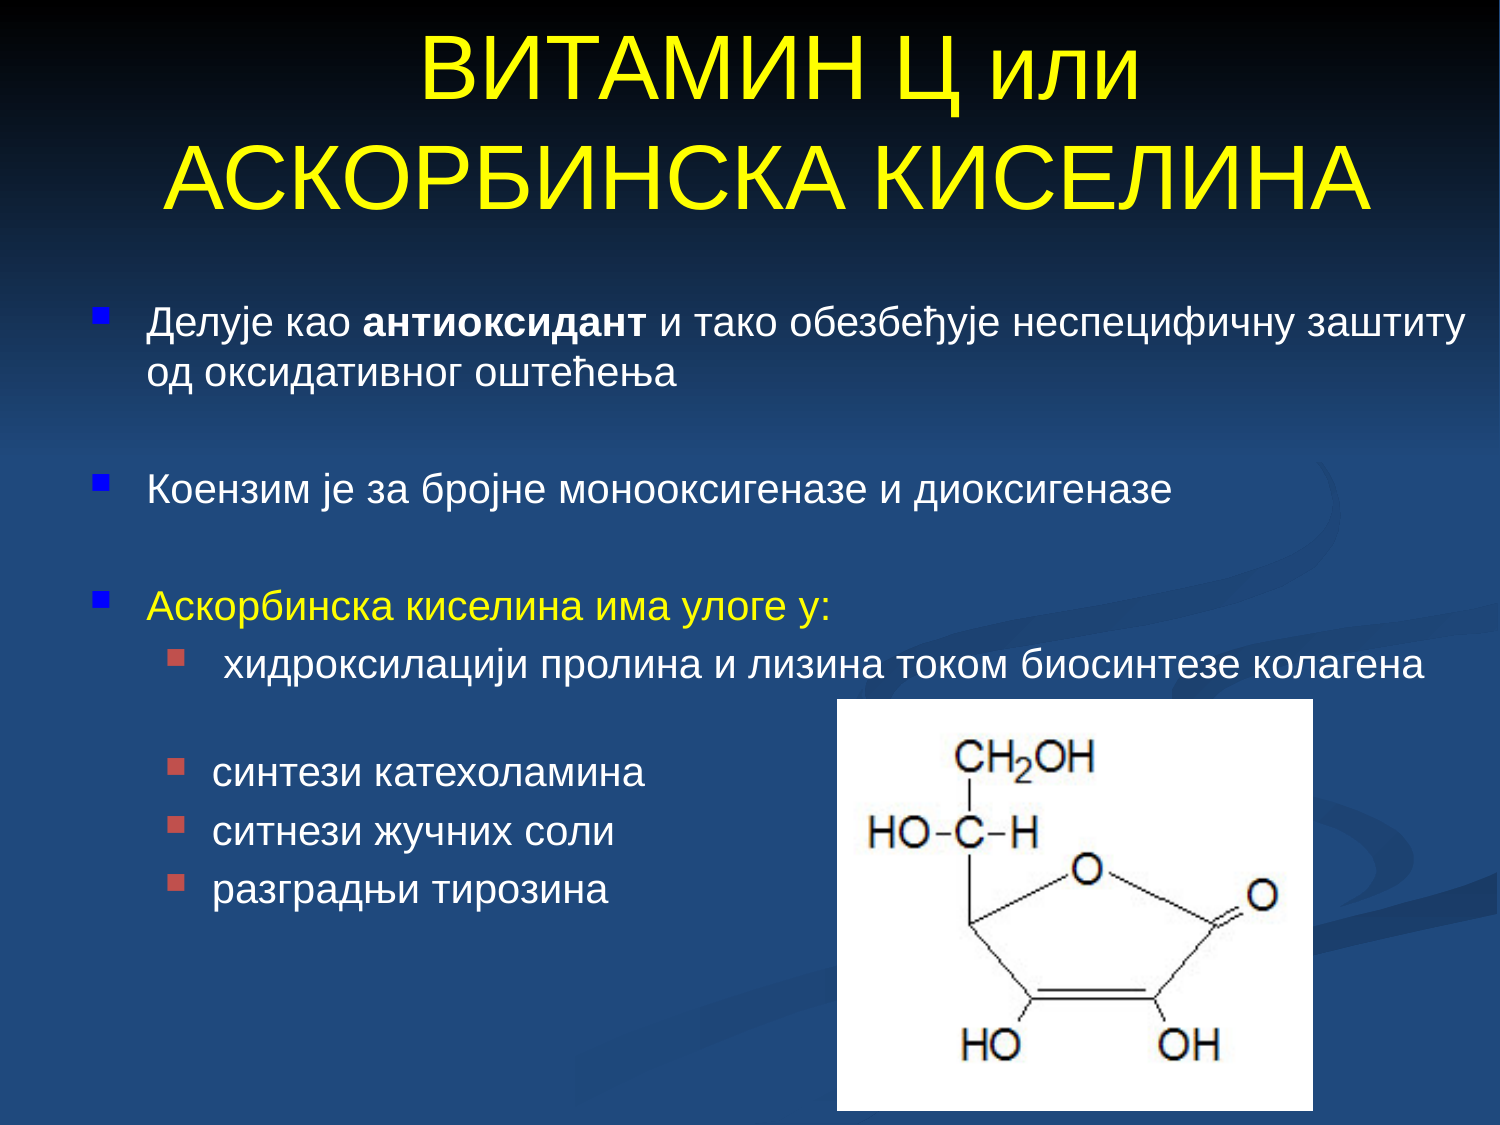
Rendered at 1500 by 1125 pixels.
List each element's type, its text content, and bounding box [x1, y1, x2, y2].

picture [837, 699, 1313, 1111]
title ВИТАМИН Ц или АСКОРБИНСКА КИСЕЛИНА [62, 0, 1500, 235]
list Делује као антиоксидант и тако обезбеђује неспецифичну заштиту од оксидативног оштећења Коензим је за бројне монооксигеназе и диоксигеназе Аскорбинска киселина има улоге у: хидроксилацији пролина и лизина током биосинтезе колагена синтези катехоламина ситнези жучних соли разградњи тирозина [75, 287, 1500, 1063]
